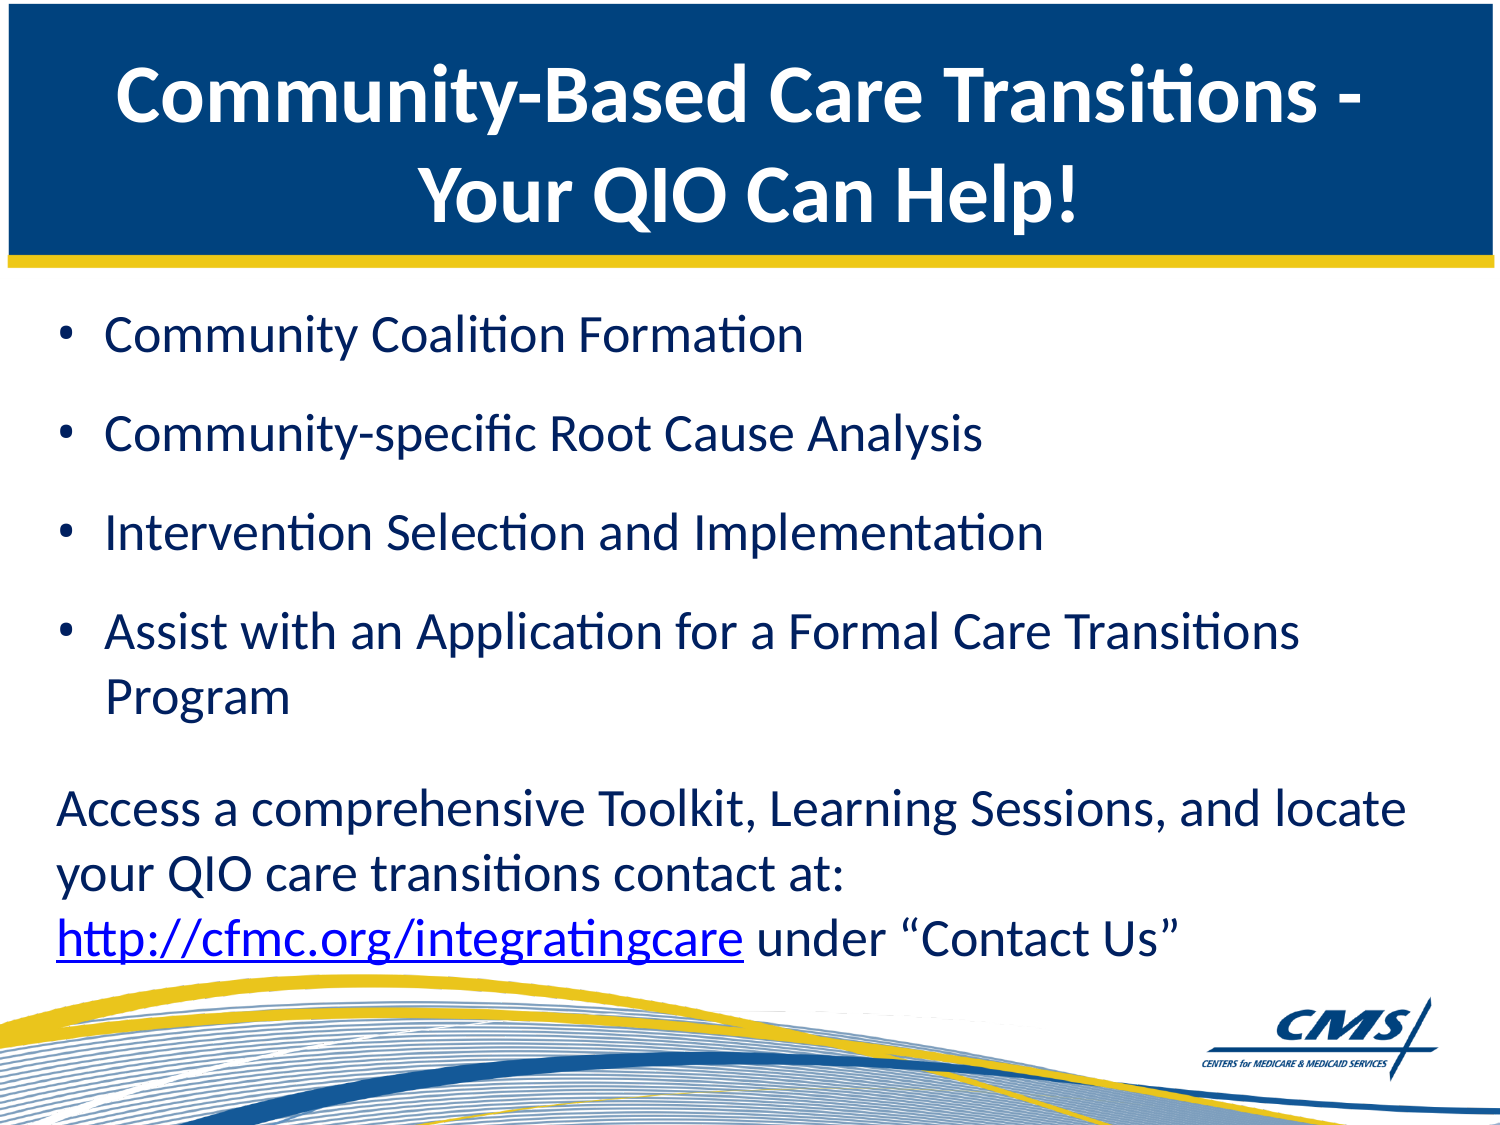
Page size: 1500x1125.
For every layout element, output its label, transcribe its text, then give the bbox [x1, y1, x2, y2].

picture [0, 0, 1500, 44]
picture [0, 233, 1500, 1125]
title Community-Based Care Transitions - Your QIO Can Help! [0, 44, 1500, 233]
text_box [1074, 1042, 1464, 1103]
list • Community Coalition Formation • Community-specific Root Cause Analysis • Intervention Selection and Implementation • Assist with an Application for a Formal Care Transitions Program Access a comprehensive Toolkit, Learning Sessions, and locate your QIO care transitions contact at: http://cfmc.org/integratingcare under “Contact Us” [40, 290, 1464, 976]
